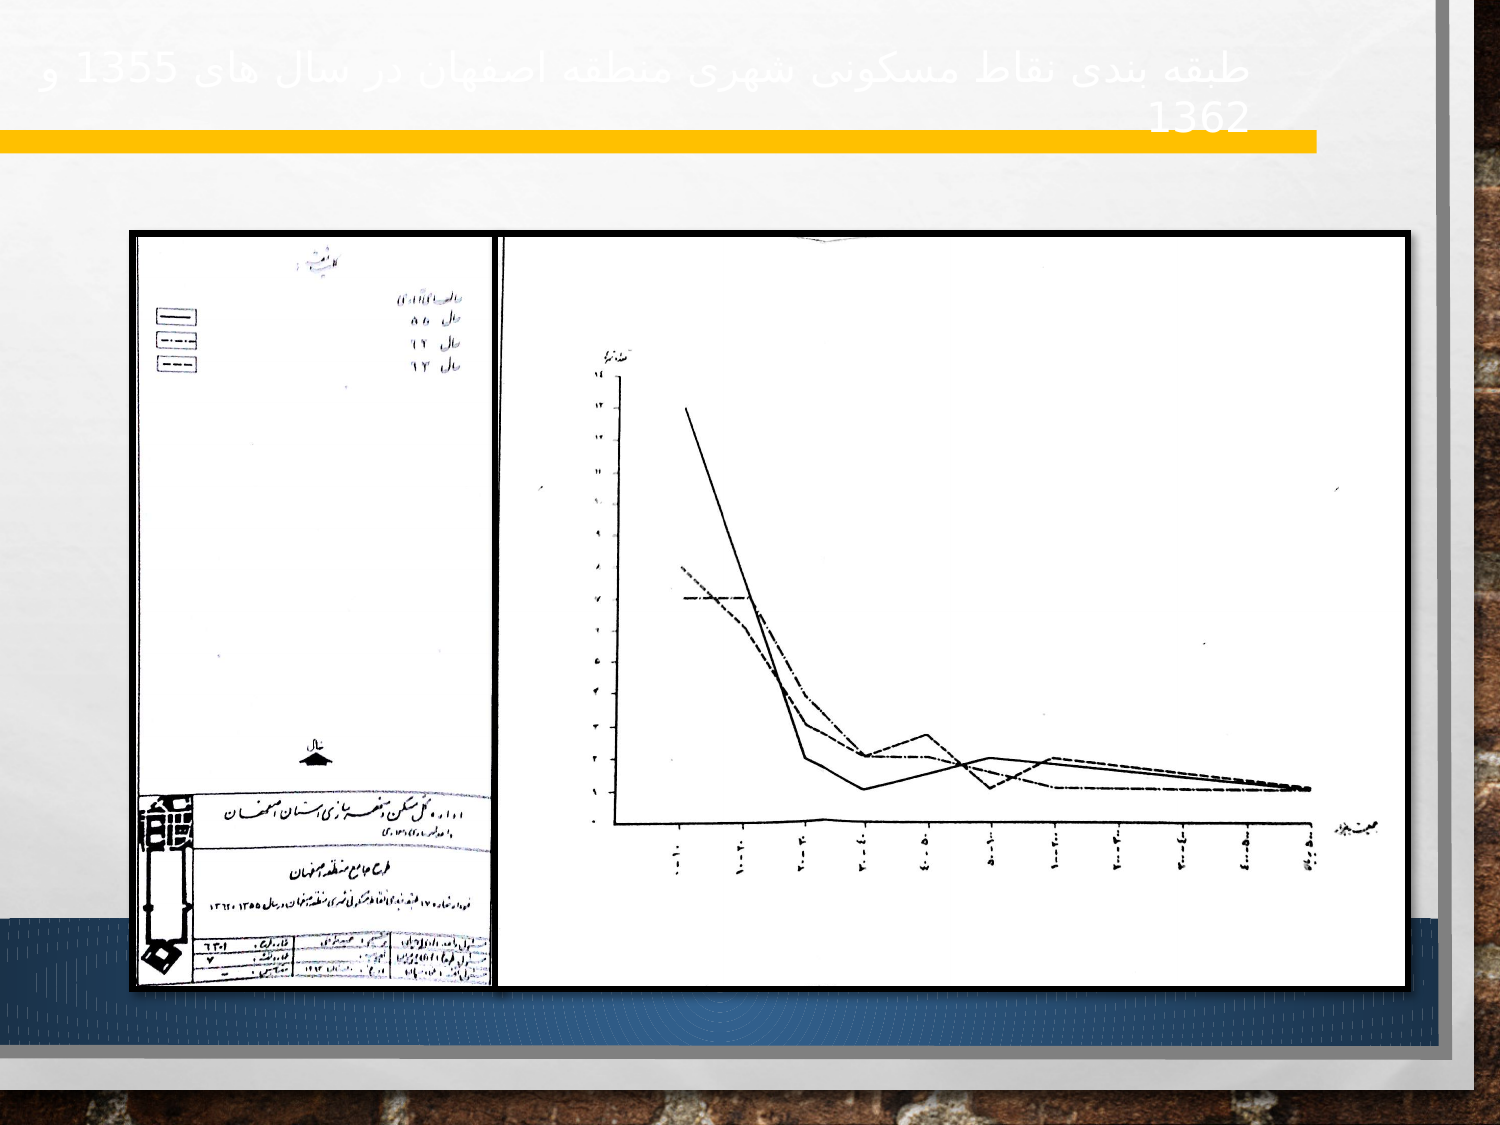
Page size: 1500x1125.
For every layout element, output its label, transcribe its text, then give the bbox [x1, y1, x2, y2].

picture [0, 0, 1500, 1125]
text_box طبقه بندی نقاط مسکونی شهری منطقه اصفهان در سال های 1355 و 1362 [0, 33, 1267, 149]
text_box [135, 236, 1406, 987]
